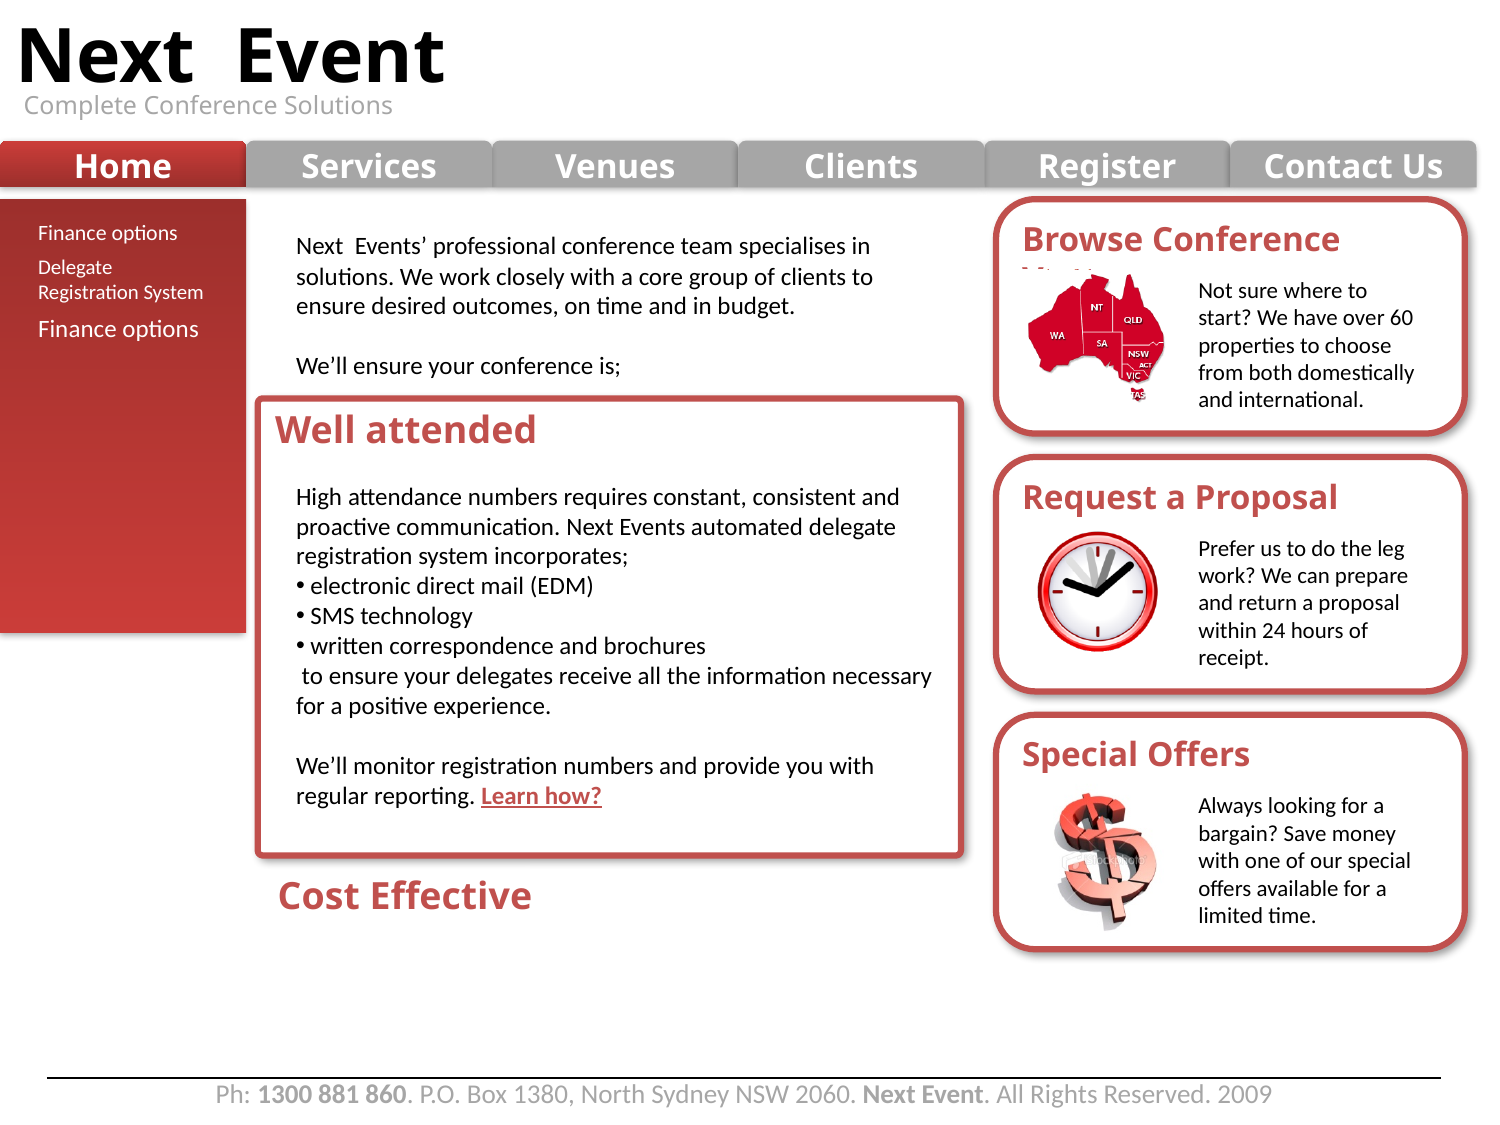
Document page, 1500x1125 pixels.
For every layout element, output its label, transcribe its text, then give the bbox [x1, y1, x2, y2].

text_box High attendance numbers requires constant, consistent and proactive communication. Next Events automated delegate registration system incorporates; electronic direct mail (EDM) SMS technology written correspondence and brochures to ensure your delegates receive all the information necessary for a positive experience. We’ll monitor registration numbers and provide you with regular reporting. Learn how? [281, 478, 950, 817]
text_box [995, 456, 1466, 692]
title Next Event [0, 0, 680, 106]
table_header Ph: 1300 881 860. P.O. Box 1380, North Sydney NSW 2060. Next Event. All Rights Reserved. 2009 [47, 1079, 1441, 1125]
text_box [257, 398, 962, 469]
text_box Complete Conference Solutions [8, 82, 409, 127]
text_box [995, 714, 1466, 950]
picture [1031, 527, 1161, 657]
text_box Services [246, 140, 493, 188]
text_box Clients [738, 140, 985, 188]
text_box Finance options [23, 304, 223, 350]
text_box Venues [493, 140, 736, 188]
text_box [995, 198, 1466, 434]
text_box Register [986, 140, 1228, 188]
text_box Finance options [23, 210, 223, 246]
text_box Next Events’ professional conference team specialises in solutions. We work closely with a core group of clients to ensure desired outcomes, on time and in budget. We’ll ensure your conference is; [281, 222, 950, 388]
picture [1042, 773, 1173, 946]
text_box [255, 475, 963, 858]
text_box Contact Us [1230, 140, 1477, 188]
text_box [0, 199, 247, 633]
text_box Cost Effective [262, 865, 548, 925]
text_box Delegate Registration System [23, 246, 223, 304]
text_box Home [0, 140, 244, 188]
